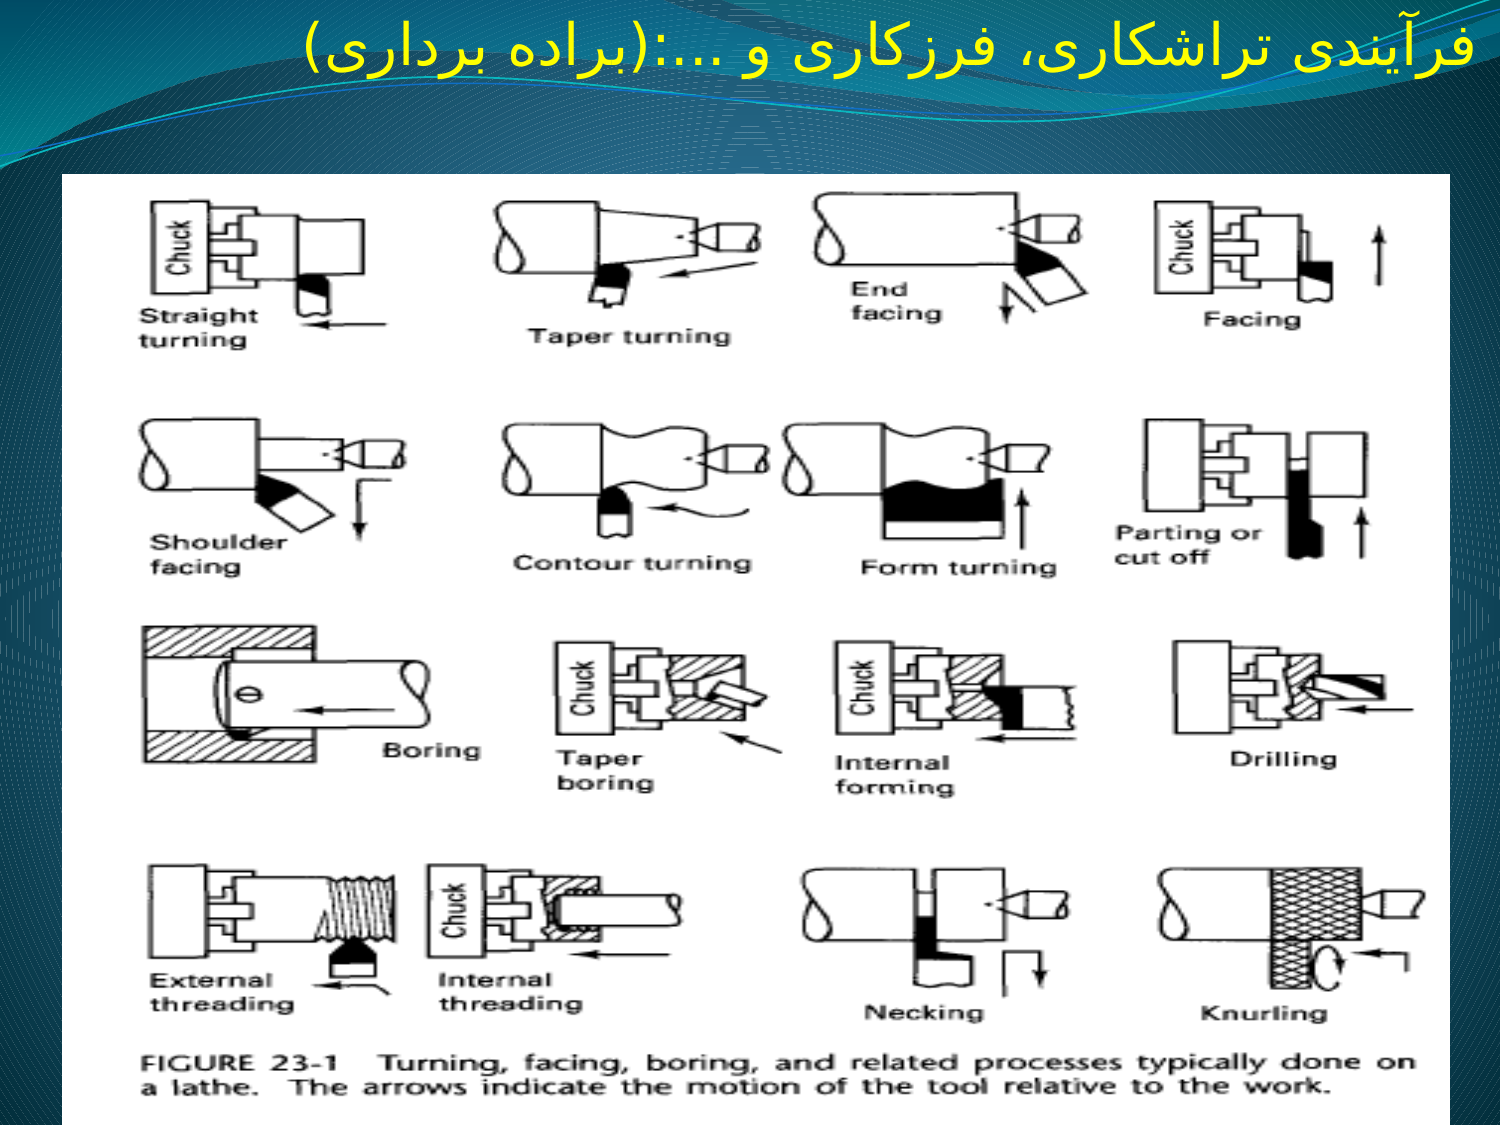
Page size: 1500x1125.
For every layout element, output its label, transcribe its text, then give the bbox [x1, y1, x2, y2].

picture [62, 174, 1451, 1125]
subtitle فرآيندی تراشکاری، فرزکاری و ...:(براده برداری) [211, 0, 1500, 113]
